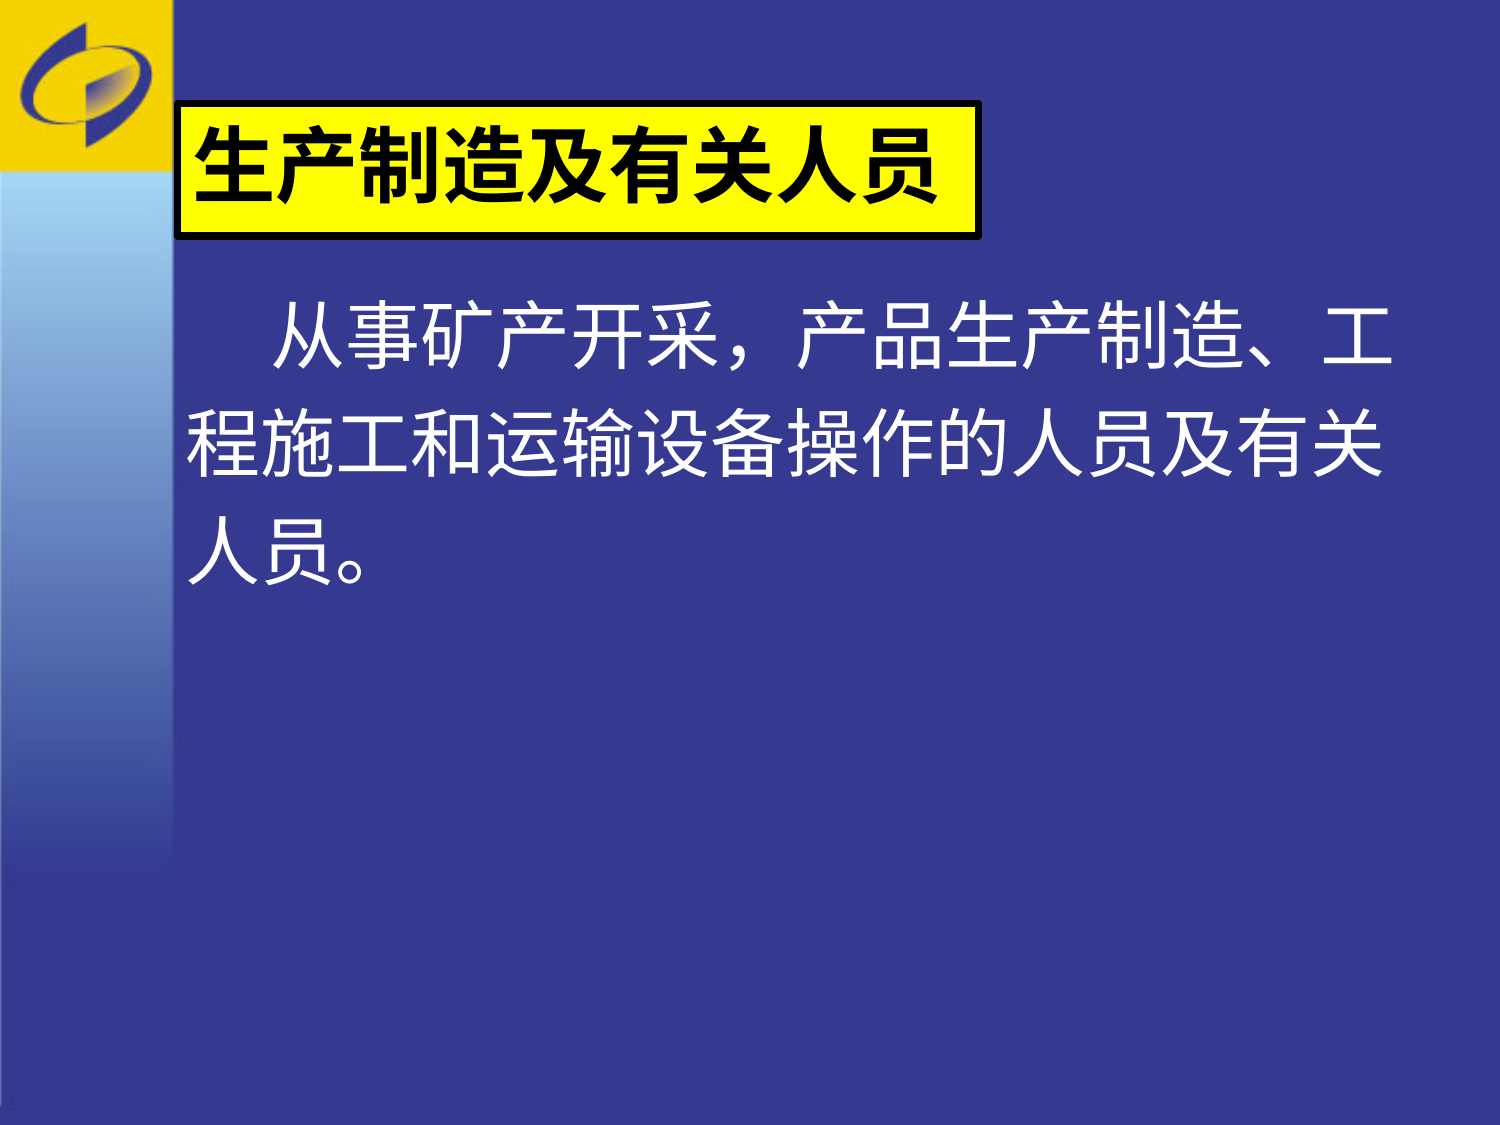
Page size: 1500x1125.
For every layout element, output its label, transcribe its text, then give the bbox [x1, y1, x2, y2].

picture [0, 0, 1500, 1125]
text_box 生产制造及有关人员 [177, 103, 979, 236]
title 从事矿产开采，产品生产制造、工程施工和运输设备操作的人员及有关人员。 [170, 268, 1459, 596]
